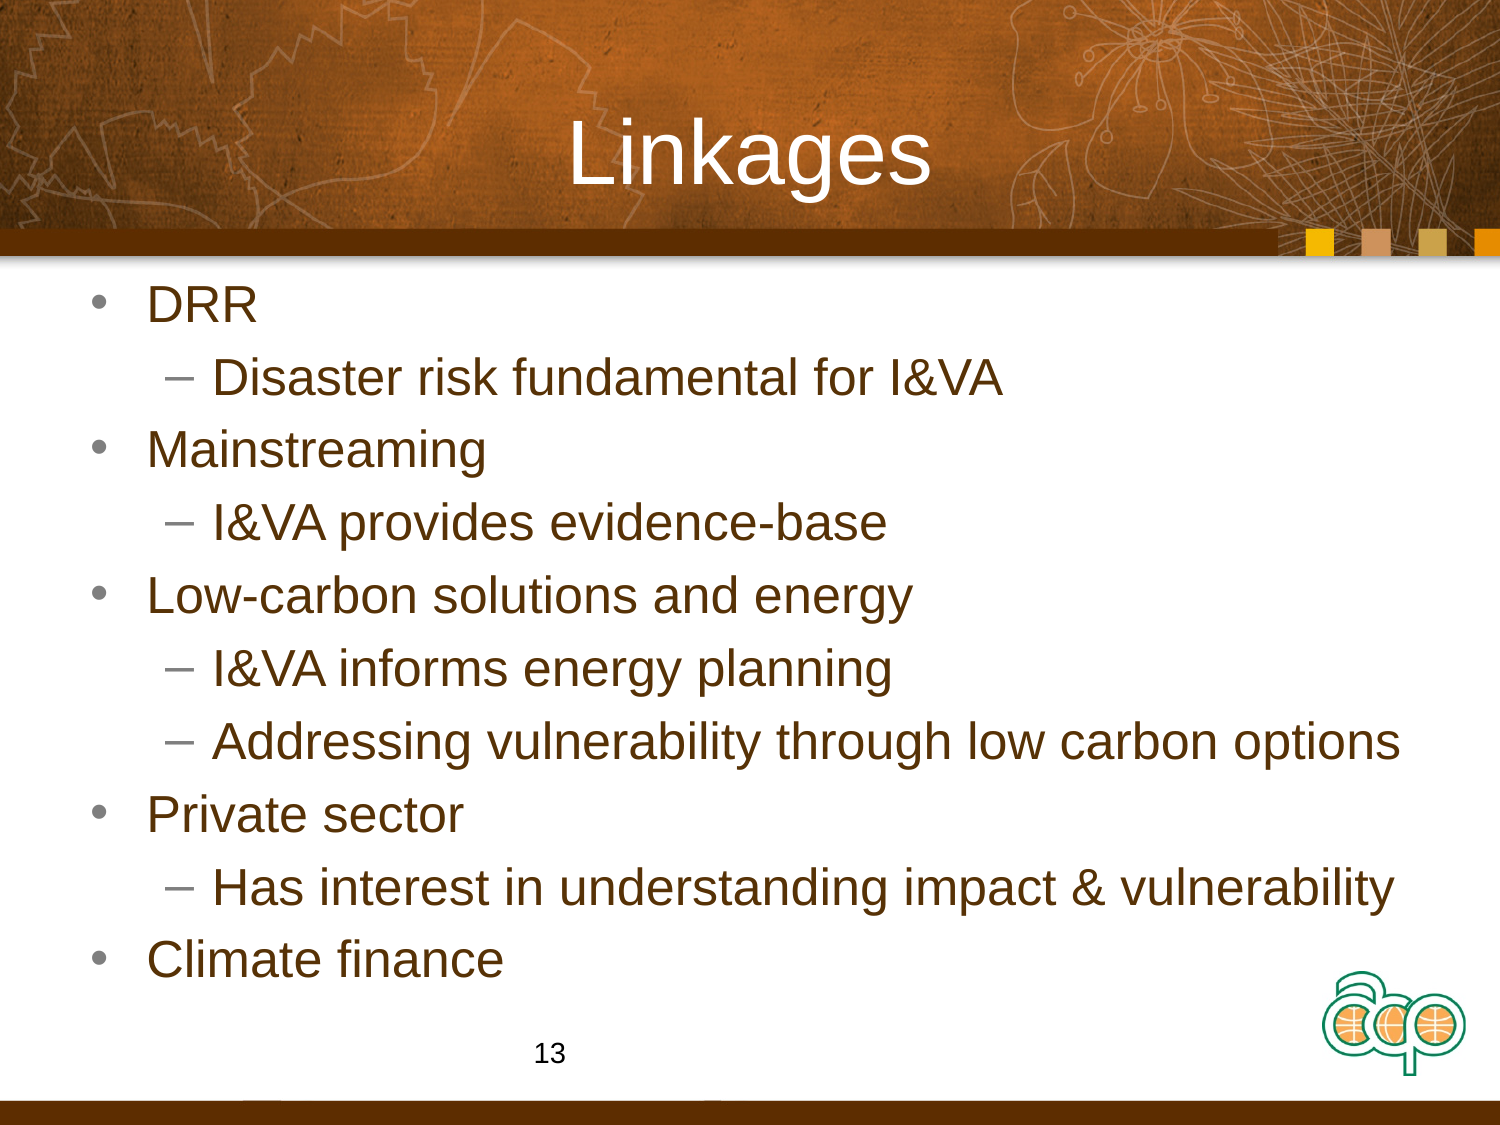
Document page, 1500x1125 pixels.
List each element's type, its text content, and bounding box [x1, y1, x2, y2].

title Linkages [74, 62, 1426, 234]
slide_number 13 [518, 1027, 869, 1071]
picture [0, 0, 1500, 1125]
list DRR Disaster risk fundamental for I&VA Mainstreaming I&VA provides evidence-base Low-carbon solutions and energy I&VA informs energy planning Addressing vulnerability through low carbon options Private sector Has interest in understanding impact & vulnerability Climate finance [74, 262, 1438, 538]
